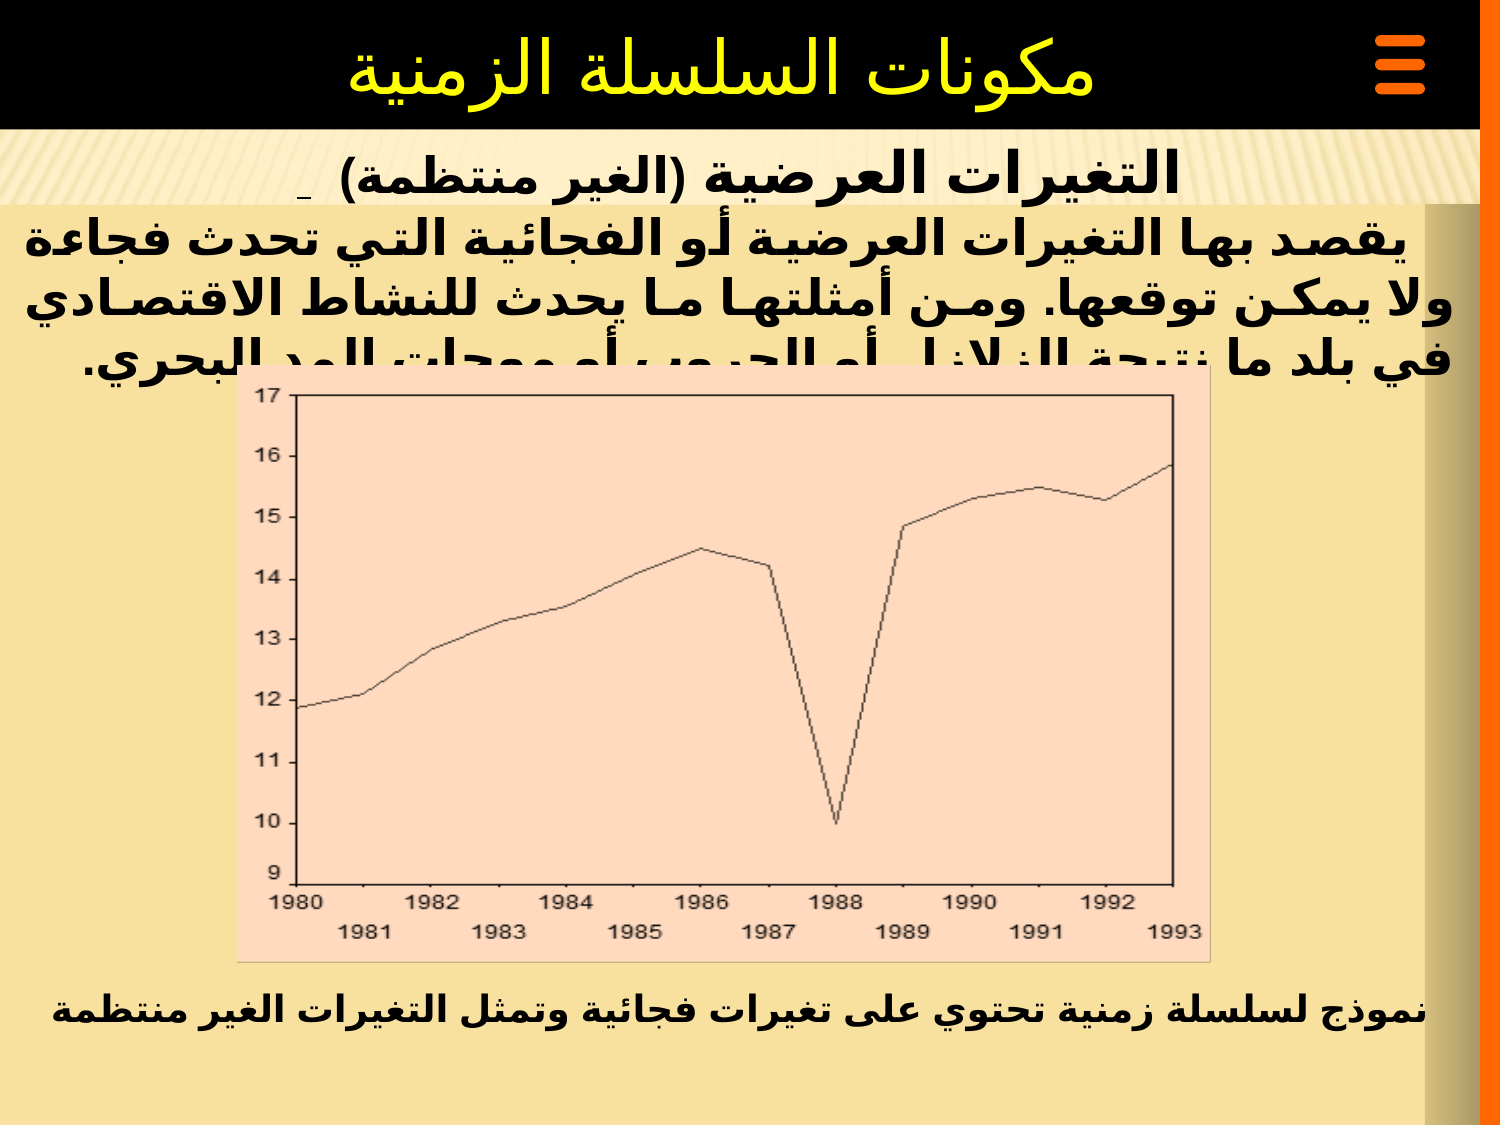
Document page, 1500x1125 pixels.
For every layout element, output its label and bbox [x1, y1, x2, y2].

text_box [0, 0, 1500, 1125]
picture [237, 365, 1213, 965]
